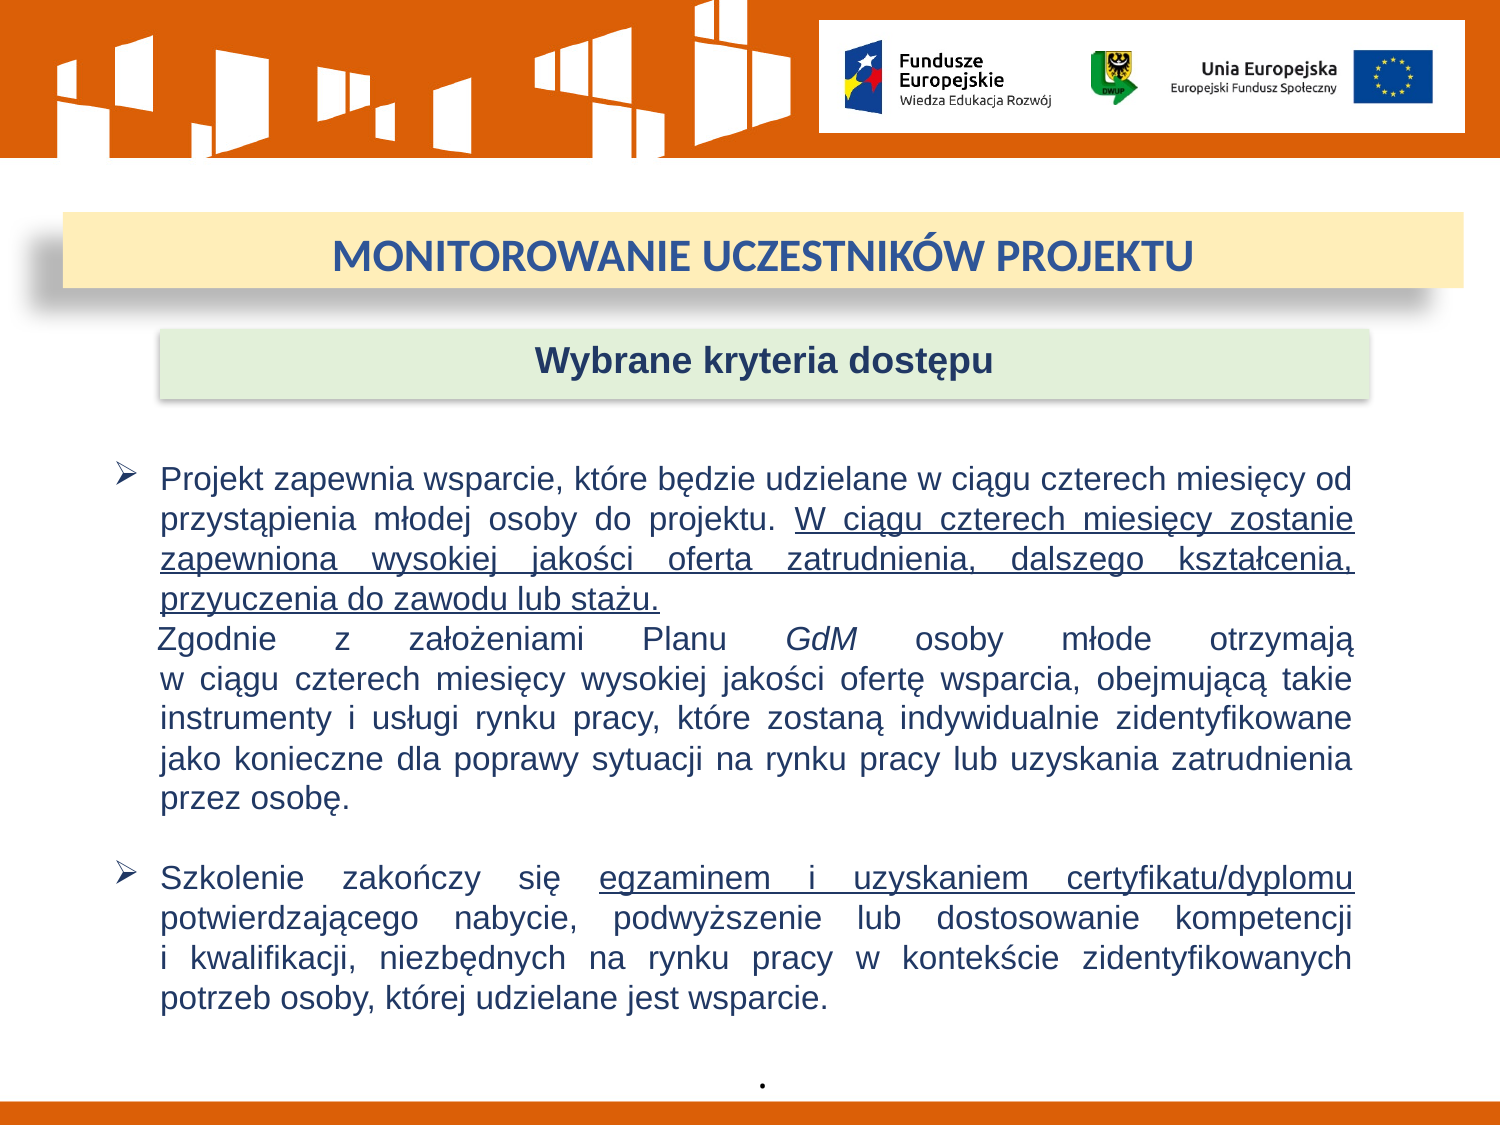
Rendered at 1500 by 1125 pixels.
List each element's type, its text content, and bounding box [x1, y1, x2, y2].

text_box MONITOROWANIE UCZESTNIKÓW PROJEKTU [62, 212, 1464, 289]
text_box Wybrane kryteria dostępu [160, 328, 1370, 400]
picture [0, 0, 1500, 1125]
text_box Projekt zapewnia wsparcie, które będzie udzielane w ciągu czterech miesięcy od przystąpienia młodej osoby do projektu. W ciągu czterech miesięcy zostanie zapewniona wysokiej jakości oferta zatrudnienia, dalszego kształcenia, przyuczenia do zawodu lub stażu. Zgodnie z założeniami Planu GdM osoby młode otrzymają w ciągu czterech miesięcy wysokiej jakości ofertę wsparcia, obejmującą takie instrumenty i usługi rynku pracy, które zostaną indywidualnie zidentyfikowane jako konieczne dla poprawy sytuacji na rynku pracy lub uzyskania zatrudnienia przez osobę. Szkolenie zakończy się egzaminem i uzyskaniem certyfikatu/dyplomu potwierdzającego nabycie, podwyższenie lub dostosowanie kompetencji i kwalifikacji, niezbędnych na rynku pracy w kontekście zidentyfikowanych potrzeb osoby, której udzielane jest wsparcie. [98, 449, 1370, 1064]
text_box . [98, 570, 1427, 1103]
text_box [819, 20, 1465, 133]
